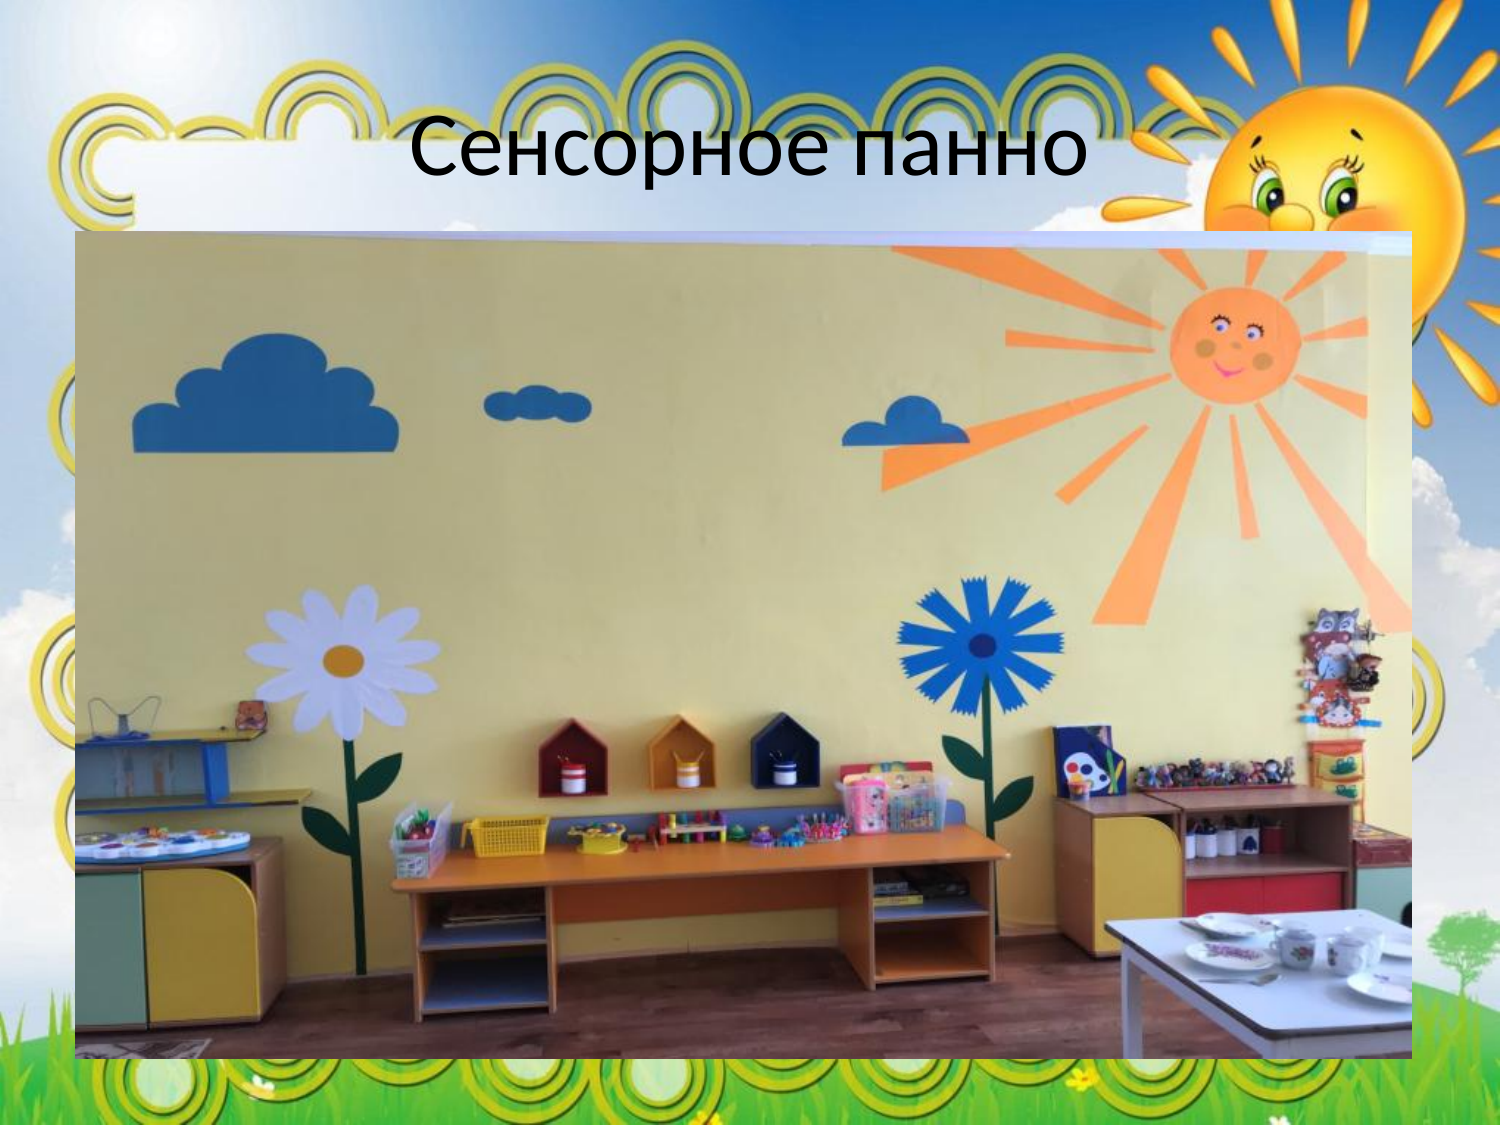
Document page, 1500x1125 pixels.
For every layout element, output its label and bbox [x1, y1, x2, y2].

picture [0, 0, 1500, 1125]
list [74, 231, 1412, 1059]
